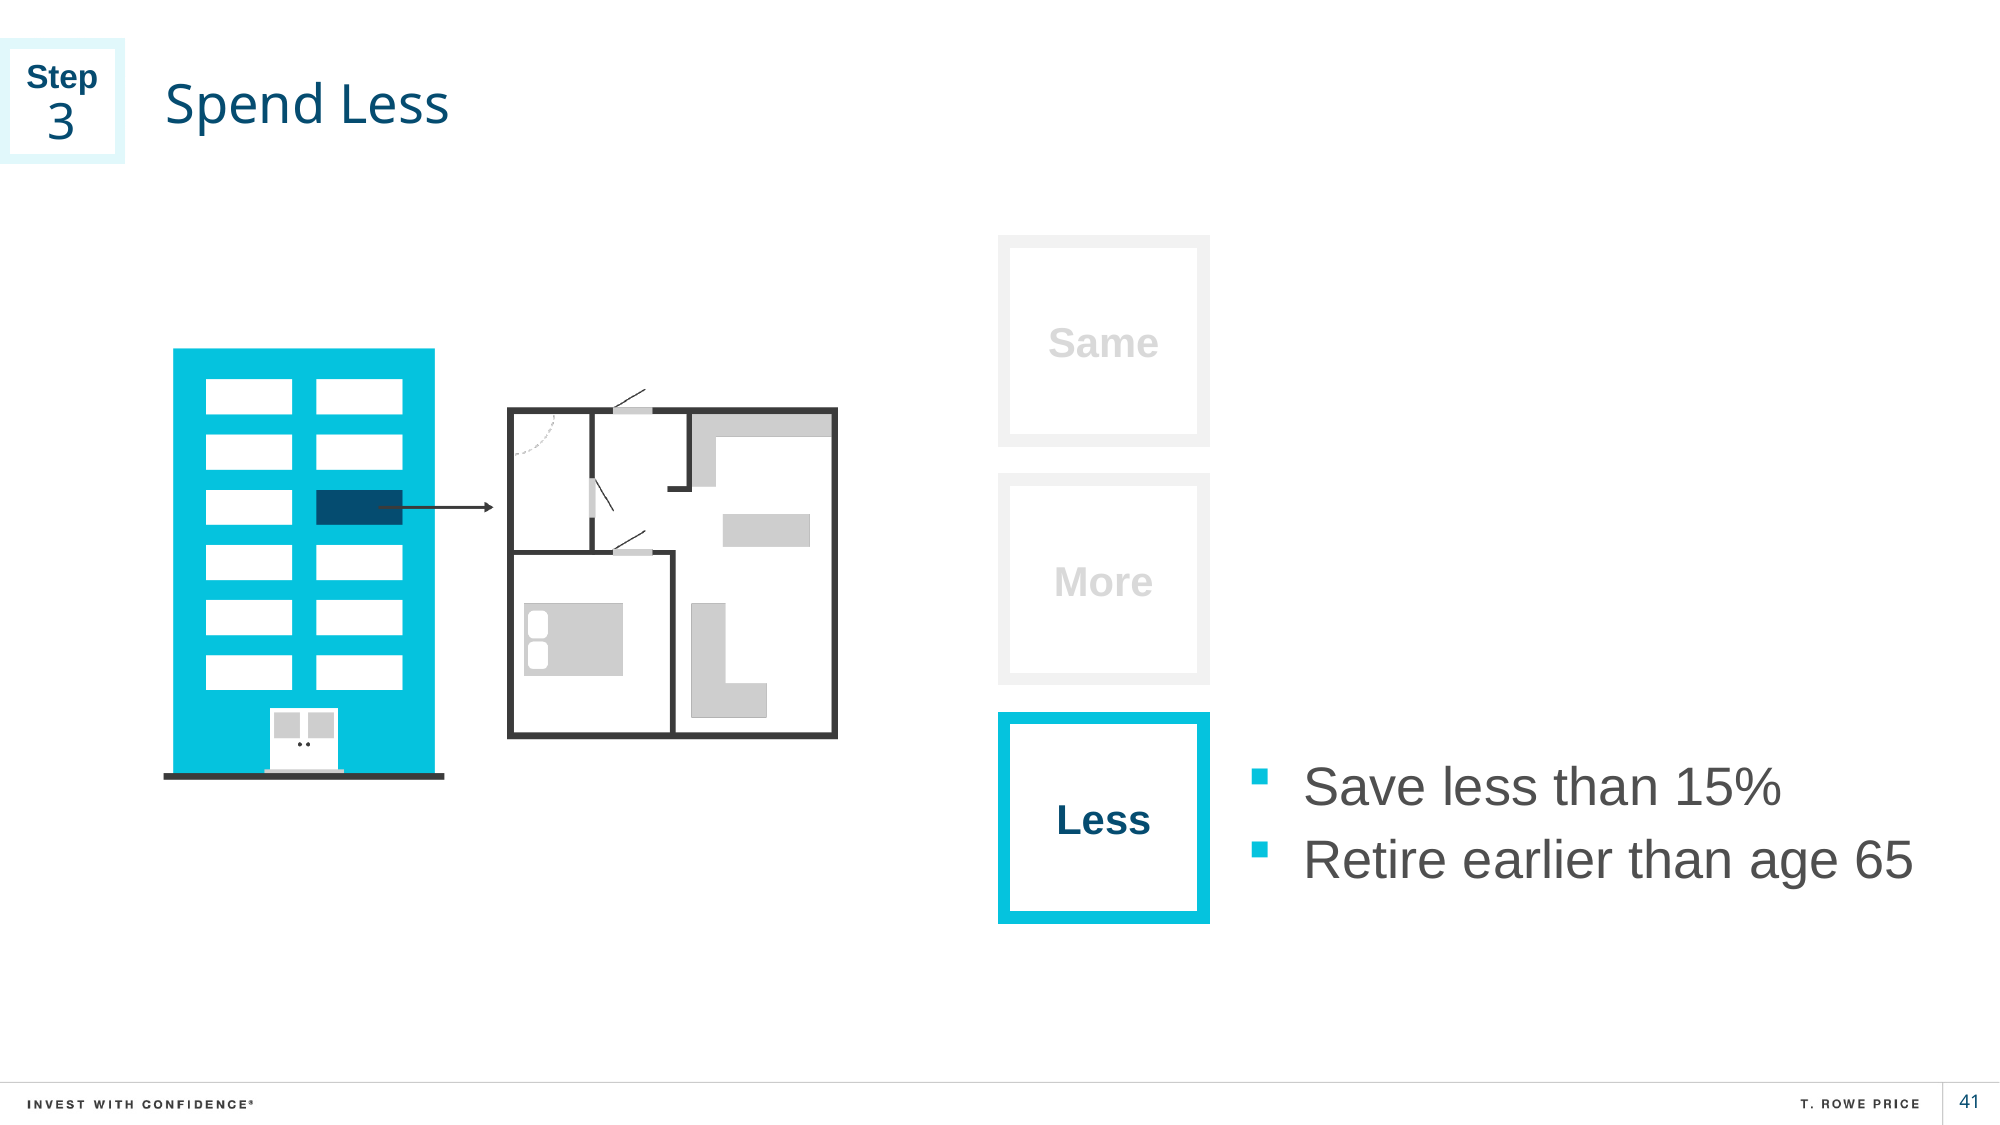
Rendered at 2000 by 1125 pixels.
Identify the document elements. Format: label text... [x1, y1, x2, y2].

text_box Step 3 [4, 43, 121, 160]
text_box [1003, 241, 1204, 918]
picture [0, 0, 2000, 1125]
text_box Save less than 15% Retire earlier than age 65 [1232, 718, 1947, 923]
title Spend Less [150, 41, 1875, 163]
